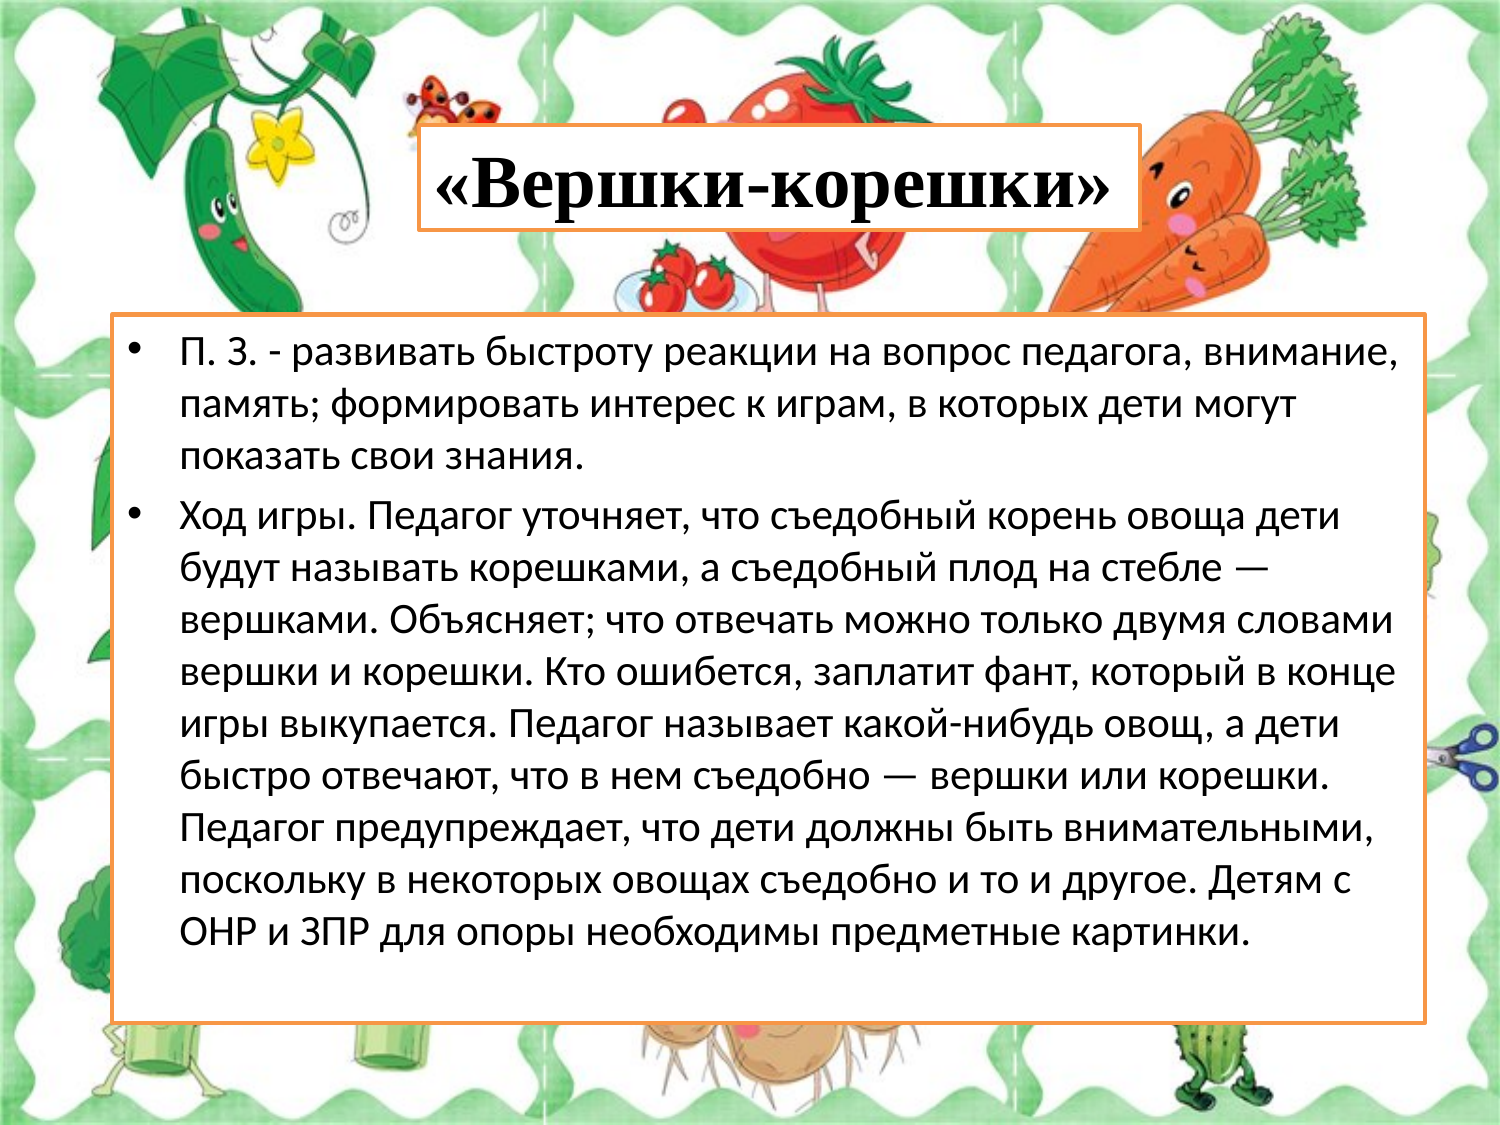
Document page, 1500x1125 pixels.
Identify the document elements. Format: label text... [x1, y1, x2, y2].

list П. З. - развивать быстроту реакции на вопрос педагога, внимание, память; формировать интерес к играм, в которых дети могут показать свои знания. Ход игры. Педагог уточняет, что съедобный корень овоща дети будут называть корешками, а съедобный плод на стебле — вершками. Объясняет; что отвечать можно только двумя словами вершки и корешки. Кто ошибется, заплатит фант, который в конце игры выкупается. Педагог называет какой-нибудь овощ, а дети быстро отвечают, что в нем съедобно — вершки или корешки. Педагог предупреждает, что дети должны быть внимательными, поскольку в некоторых овощах съедобно и то и другое. Детям с ОНР и ЗПР для опоры необходимы предметные картинки. [110, 312, 1427, 1025]
picture [0, 0, 1500, 1125]
text_box «Вершки-корешки» [417, 123, 1142, 232]
